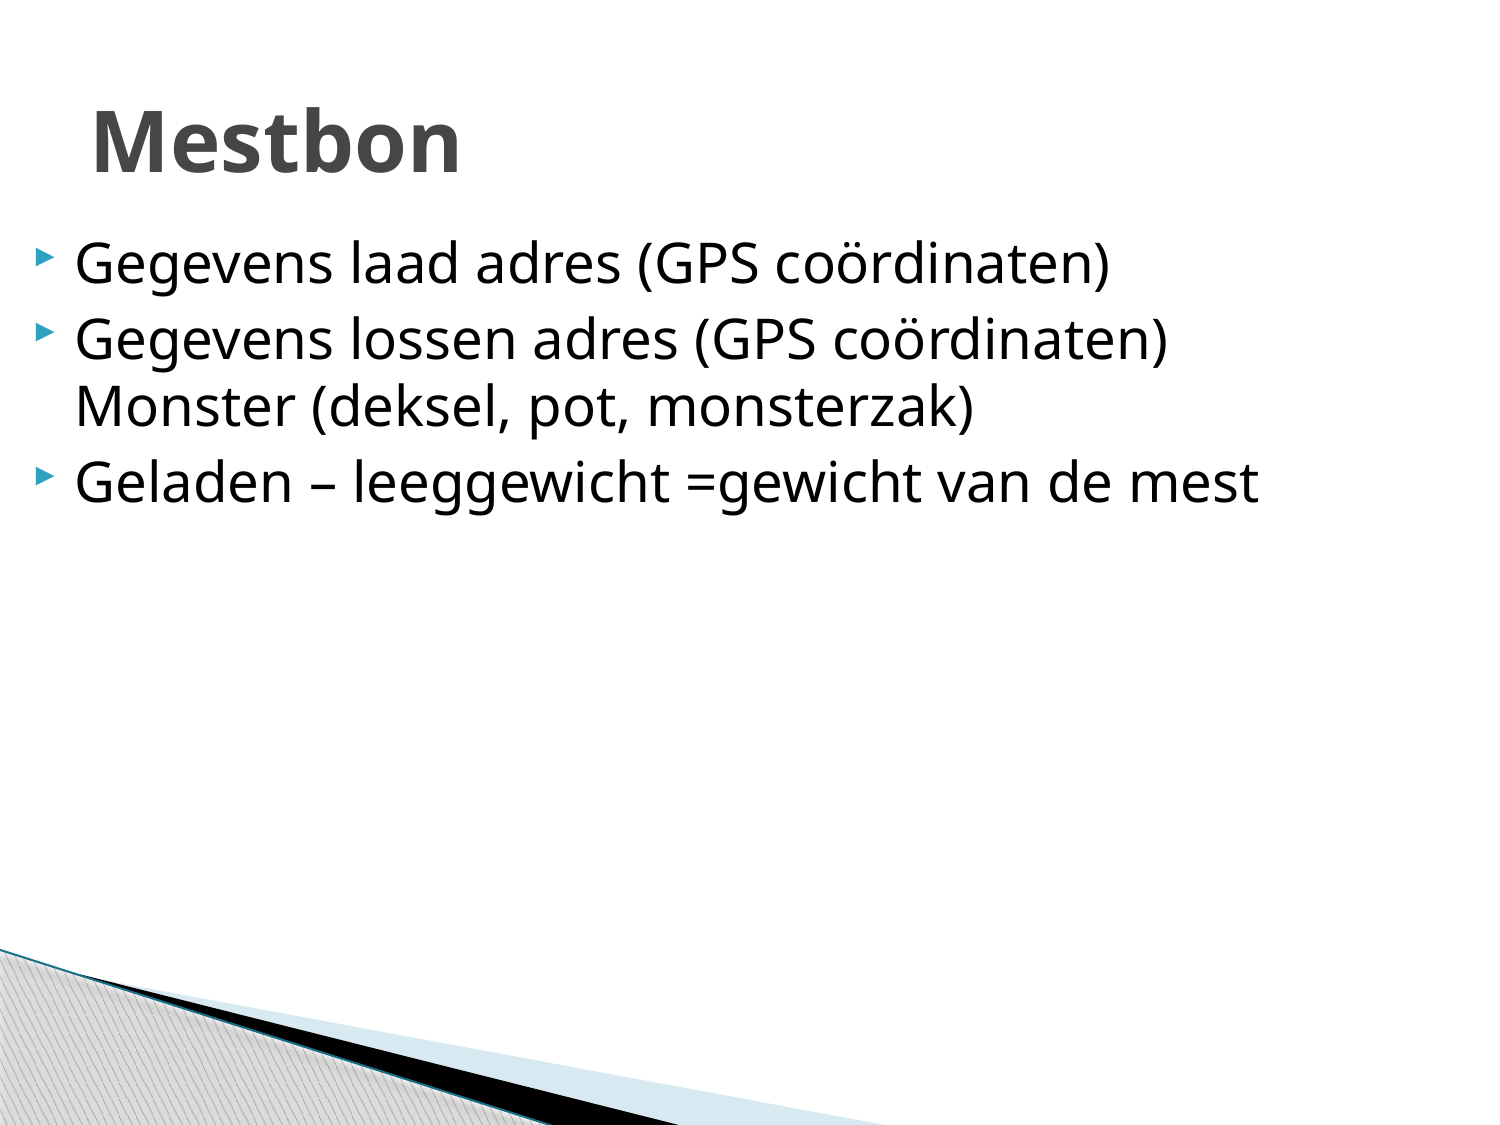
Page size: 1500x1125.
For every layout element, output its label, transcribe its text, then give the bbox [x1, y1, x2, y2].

title Mestbon [75, 45, 1425, 233]
list Gegevens laad adres (GPS coördinaten) Gegevens lossen adres (GPS coördinaten) Monster (deksel, pot, monsterzak) Geladen – leeggewicht =gewicht van de mest [0, 219, 1350, 963]
